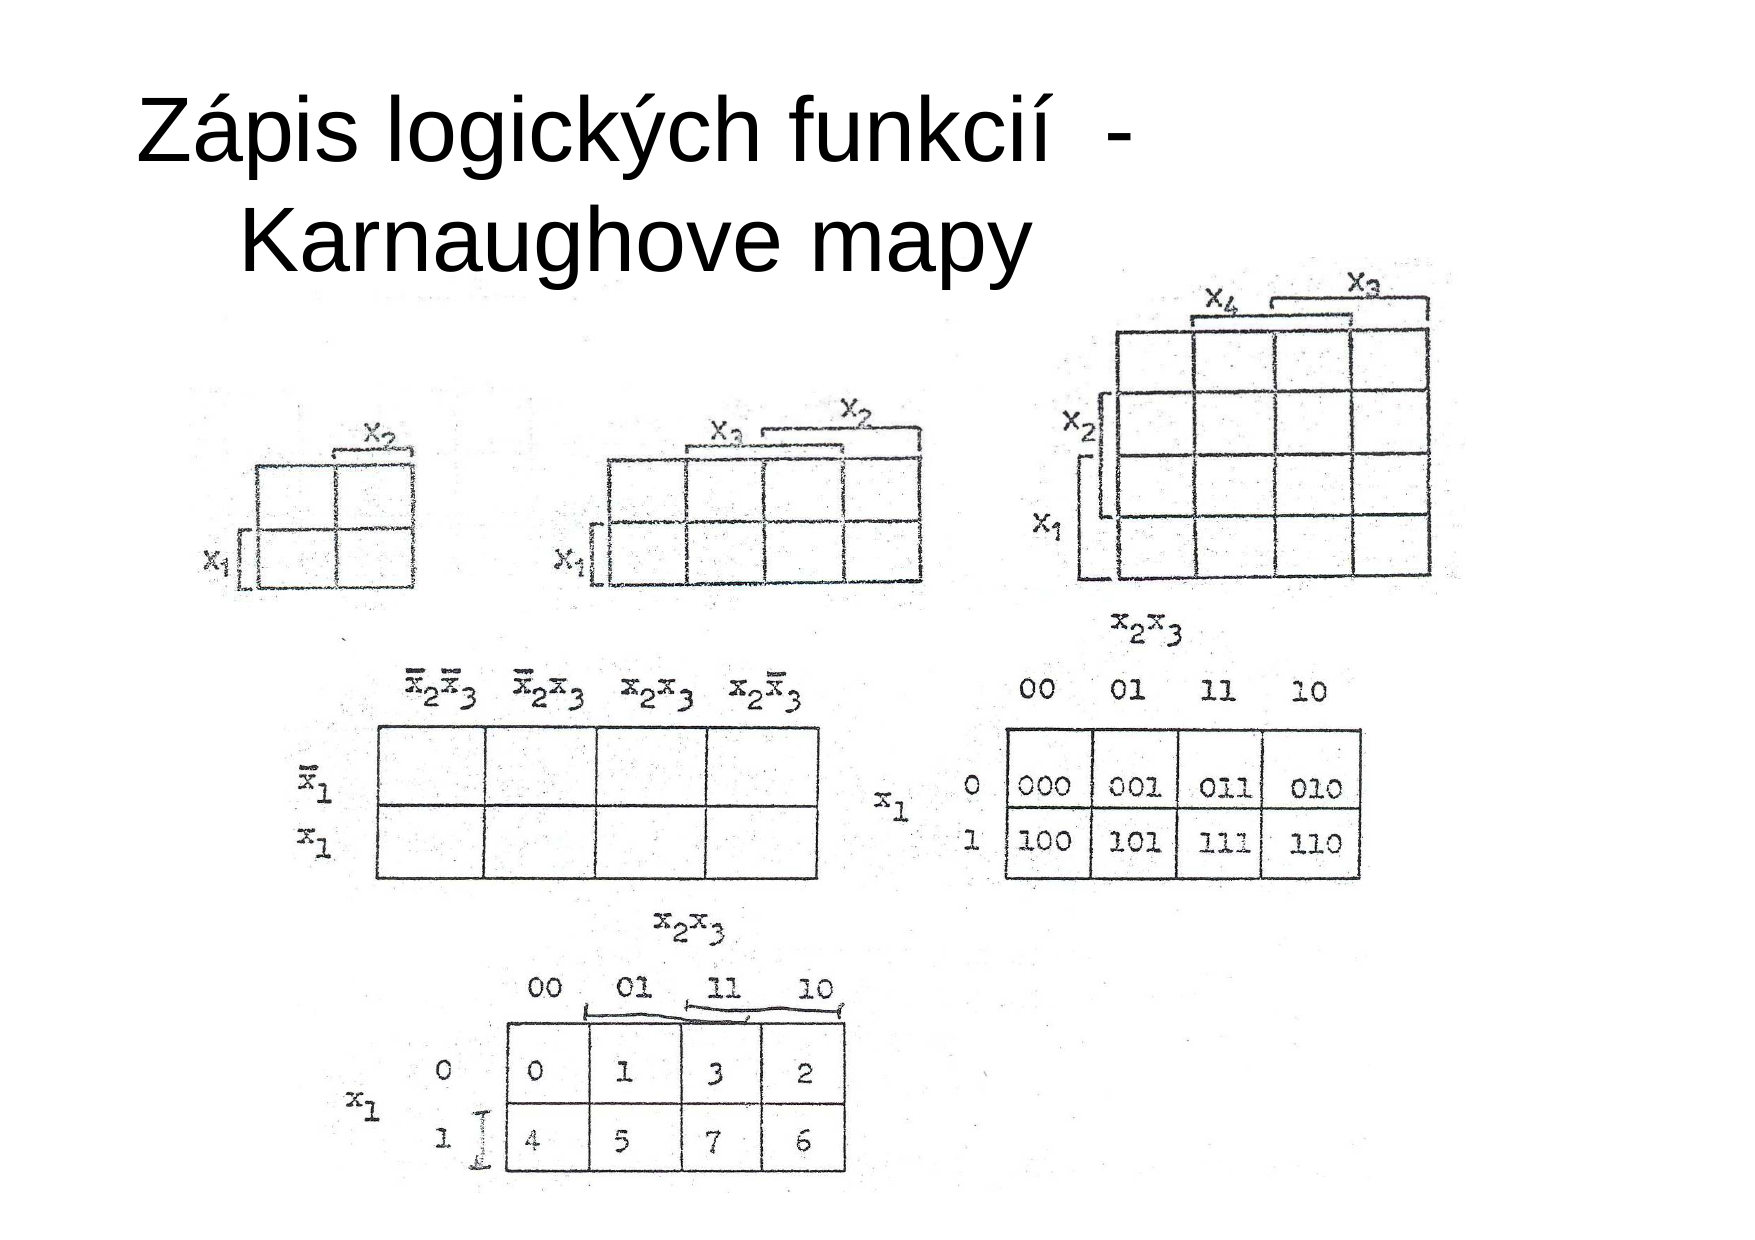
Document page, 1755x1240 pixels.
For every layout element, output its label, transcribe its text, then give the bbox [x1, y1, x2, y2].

text_box Zápis logických funkcií - Karnaughove mapy [0, 69, 1274, 337]
text_box [189, 257, 1466, 610]
text_box [283, 610, 1371, 1193]
